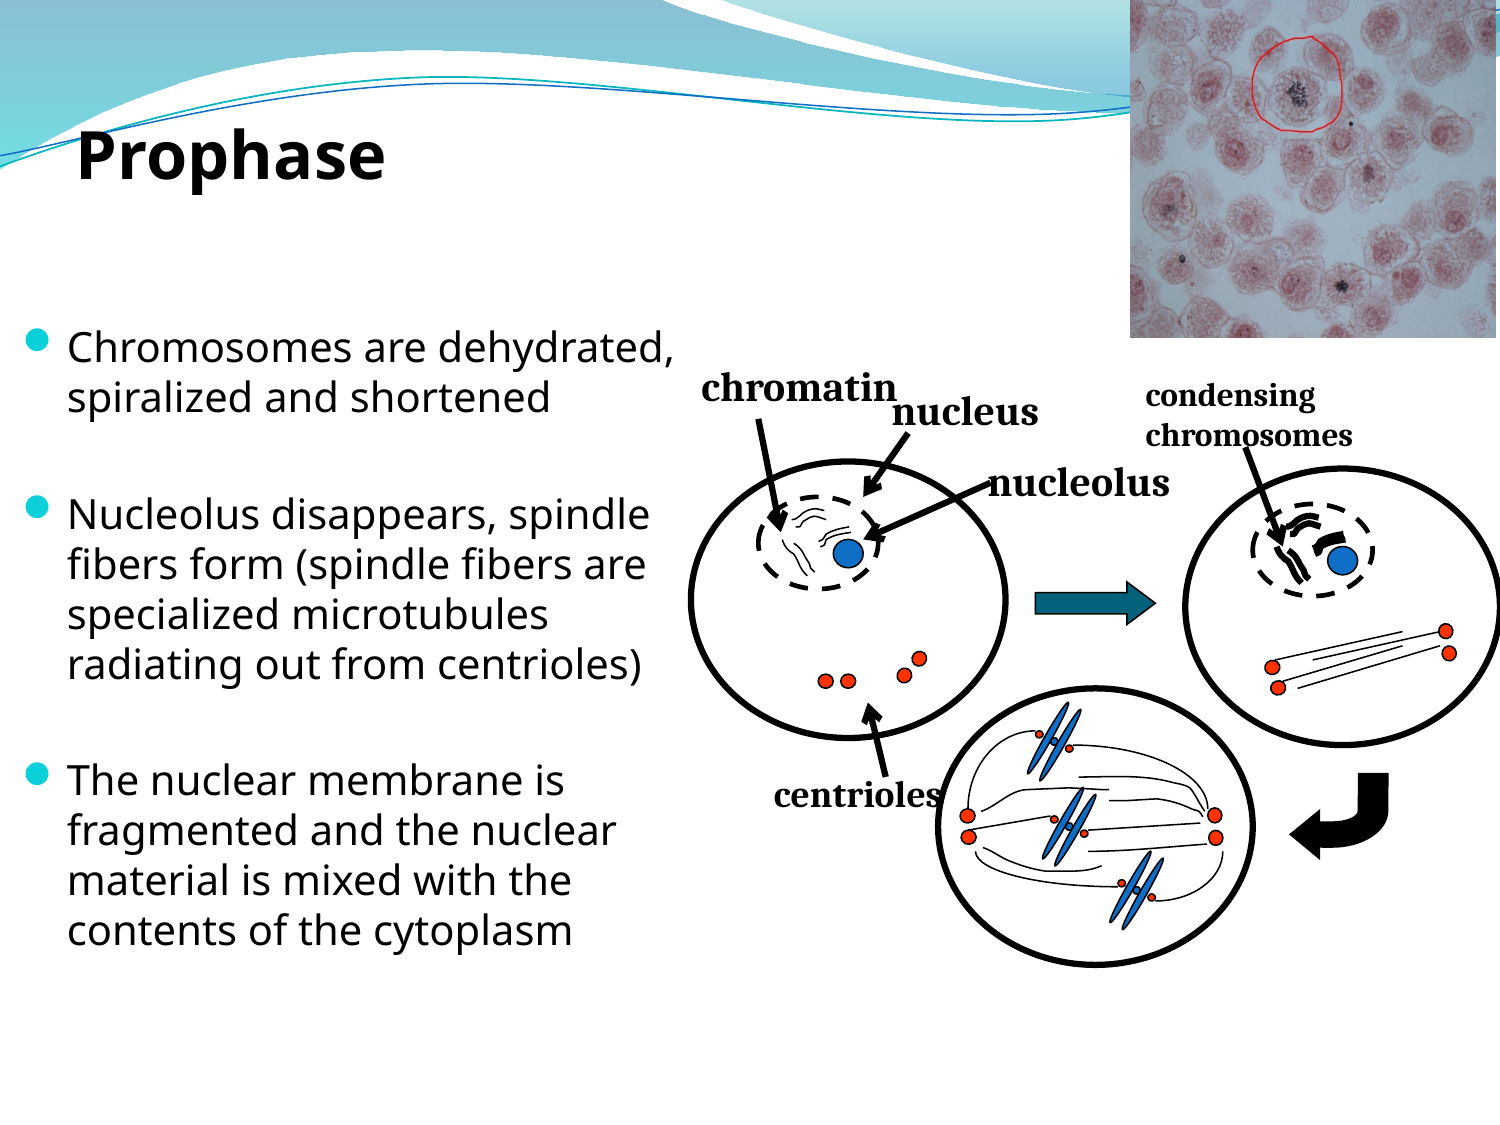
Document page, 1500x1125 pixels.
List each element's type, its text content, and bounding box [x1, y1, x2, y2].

list Chromosomes are dehydrated, spiralized and shortened Nucleolus disappears, spindle fibers form (spindle fibers are specialized microtubules radiating out from centrioles) The nuclear membrane is fragmented and the nuclear material is mixed with the contents of the cytoplasm [7, 313, 758, 1026]
title Prophase [75, 0, 1123, 193]
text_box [690, 352, 1500, 966]
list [1130, 0, 1496, 338]
